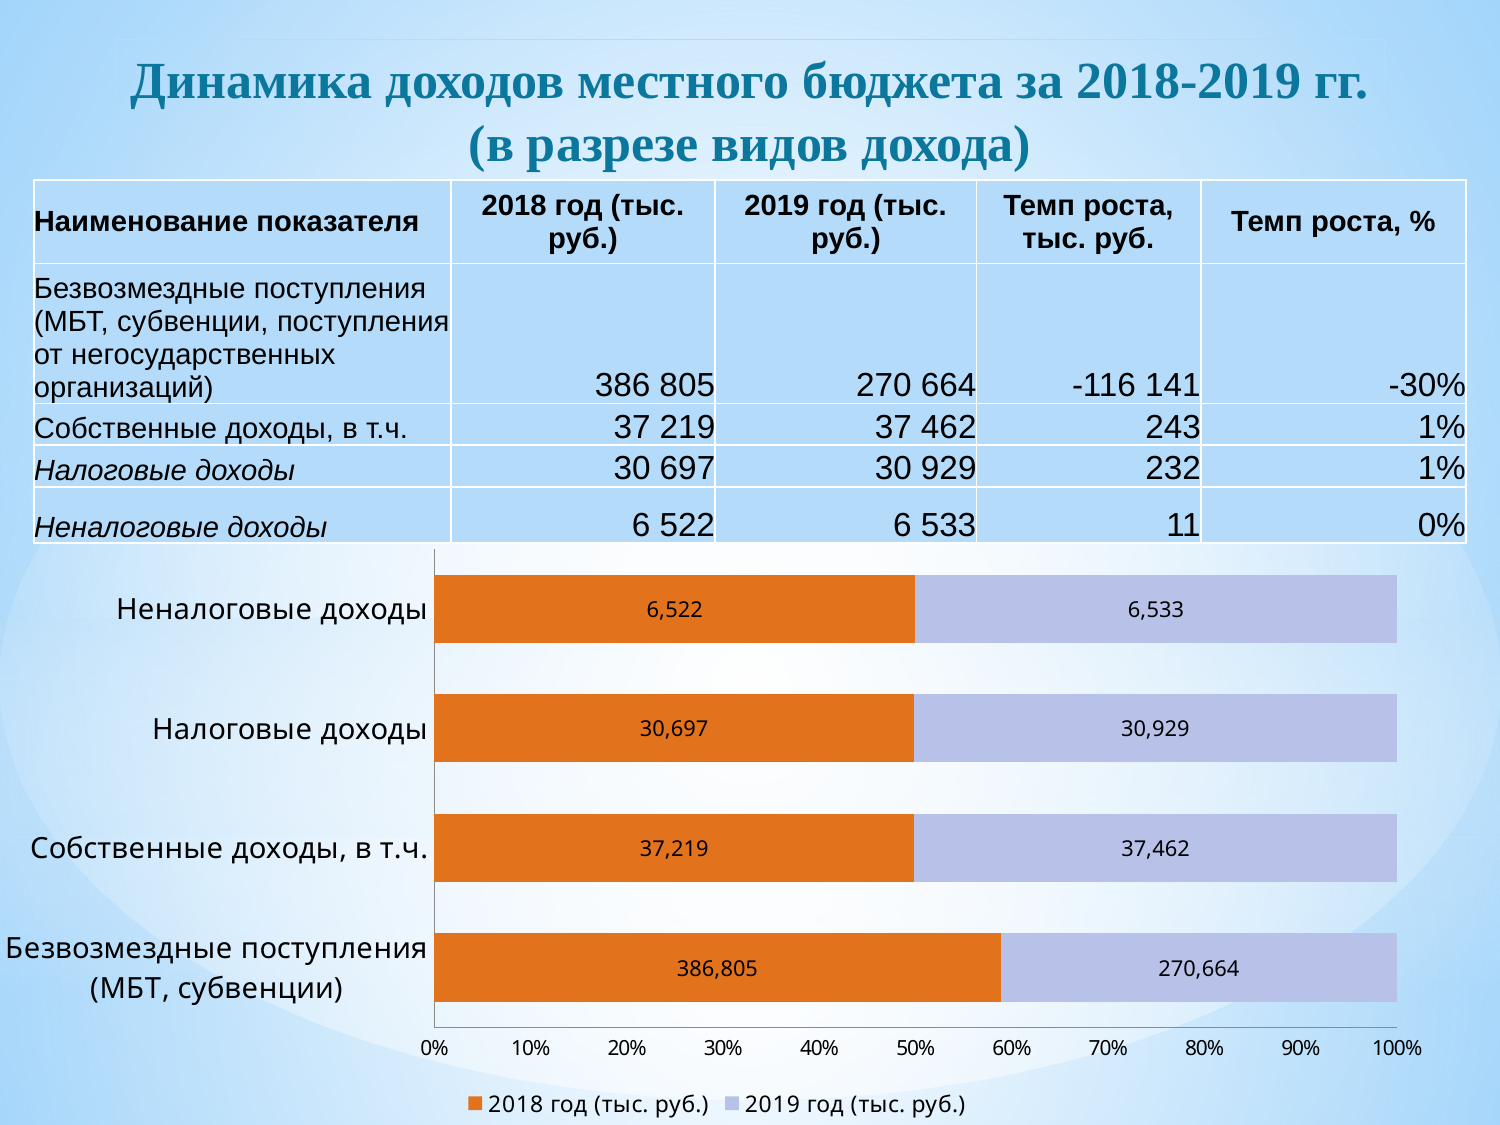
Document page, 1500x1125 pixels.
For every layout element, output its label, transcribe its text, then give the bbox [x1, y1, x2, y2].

table_cell 30 697 [452, 446, 714, 486]
table_cell 6 533 [716, 488, 976, 524]
table_cell 37 462 [716, 404, 976, 444]
table_cell 0% [1202, 488, 1465, 542]
table_header 2019 год (тыс. руб.) [716, 181, 976, 263]
table_cell 243 [977, 404, 1200, 444]
table_cell 232 [977, 446, 1200, 486]
table_cell 1% [1202, 446, 1465, 486]
table_header 2018 год (тыс. руб.) [452, 181, 714, 263]
table_cell 30 929 [716, 446, 976, 486]
table_cell Собственные доходы, в т.ч. [35, 404, 450, 444]
table_header Темп роста, тыс. руб. [977, 181, 1200, 263]
table_cell 6 522 [452, 488, 714, 524]
table_cell Безвозмездные поступления (МБТ, субвенции, поступления от негосударственных организаций) [35, 264, 450, 403]
table_cell 270 664 [716, 264, 976, 403]
table_cell 37 219 [452, 404, 714, 444]
table_header Наименование показателя [35, 181, 450, 263]
table_cell 11 [977, 488, 1200, 524]
table_header Темп роста, % [1202, 181, 1465, 263]
table_cell Неналоговые доходы [35, 488, 450, 524]
table_cell -30% [1202, 264, 1465, 403]
table_cell 1% [1202, 404, 1465, 444]
text_box Динамика доходов местного бюджета за 2018-2019 гг. (в разрезе видов дохода) [115, 39, 1385, 179]
table_cell Налоговые доходы [35, 446, 450, 486]
table_cell -116 141 [977, 264, 1200, 403]
chart [2, 526, 1433, 1125]
table_cell 386 805 [452, 264, 714, 403]
